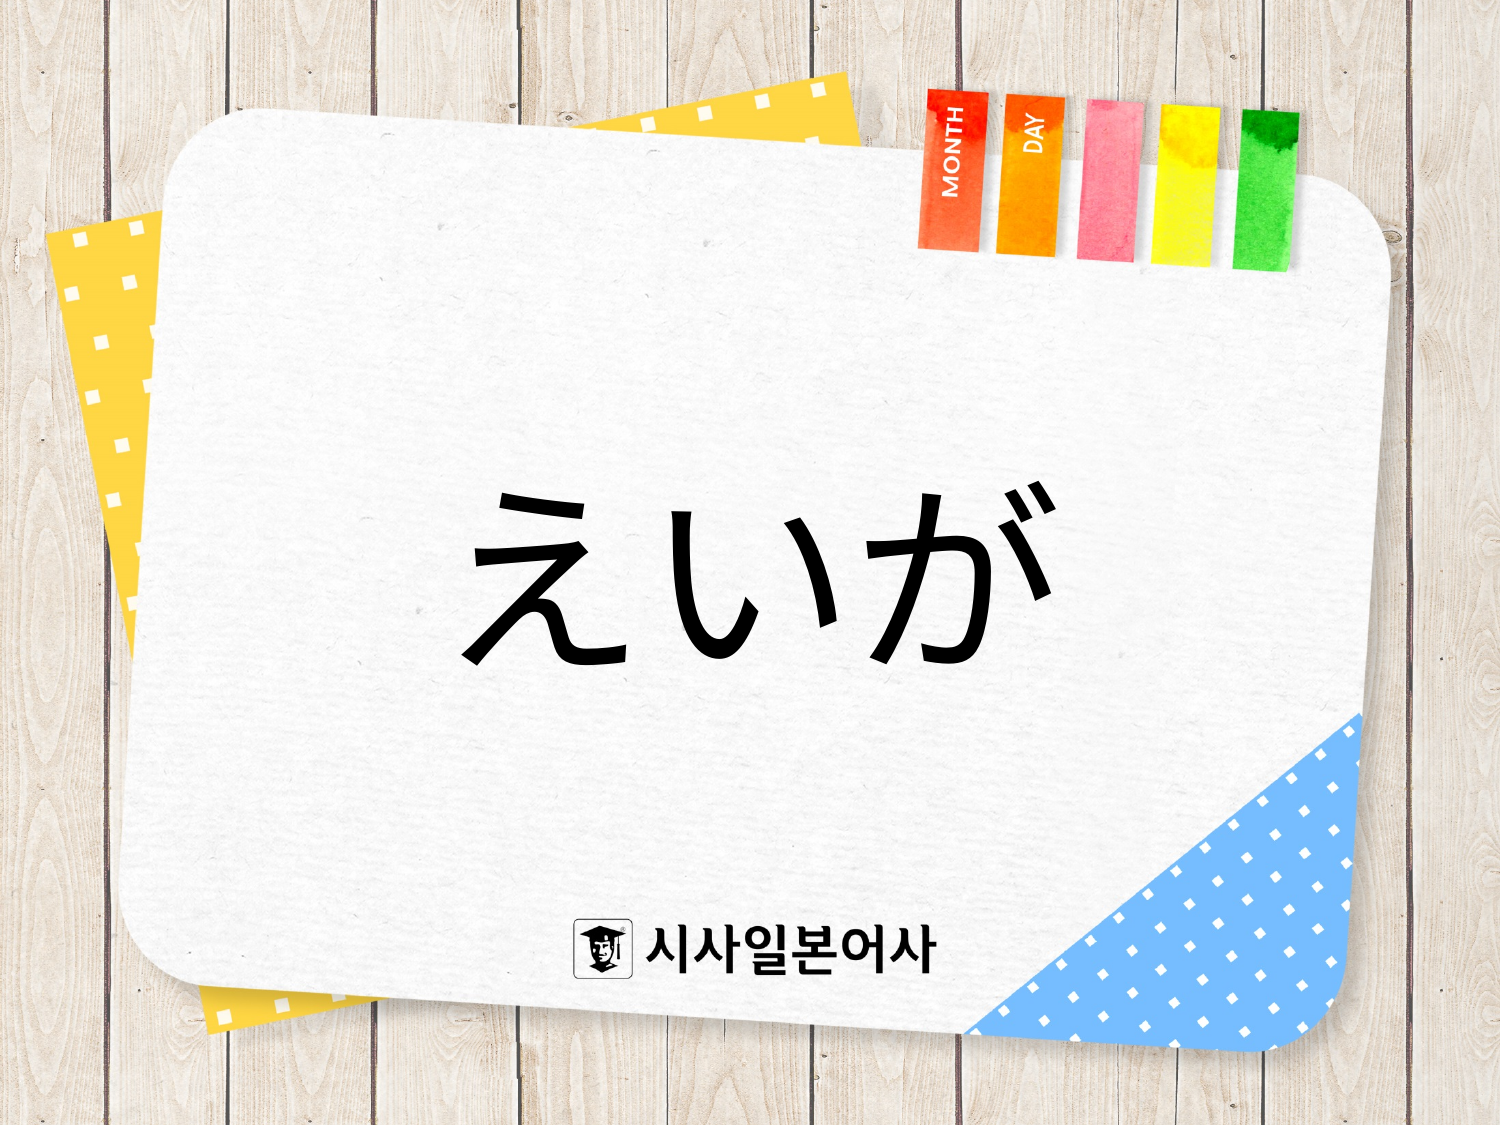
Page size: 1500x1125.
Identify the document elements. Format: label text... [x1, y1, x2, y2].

title えいが [75, 338, 1425, 811]
picture [0, 0, 1500, 1125]
